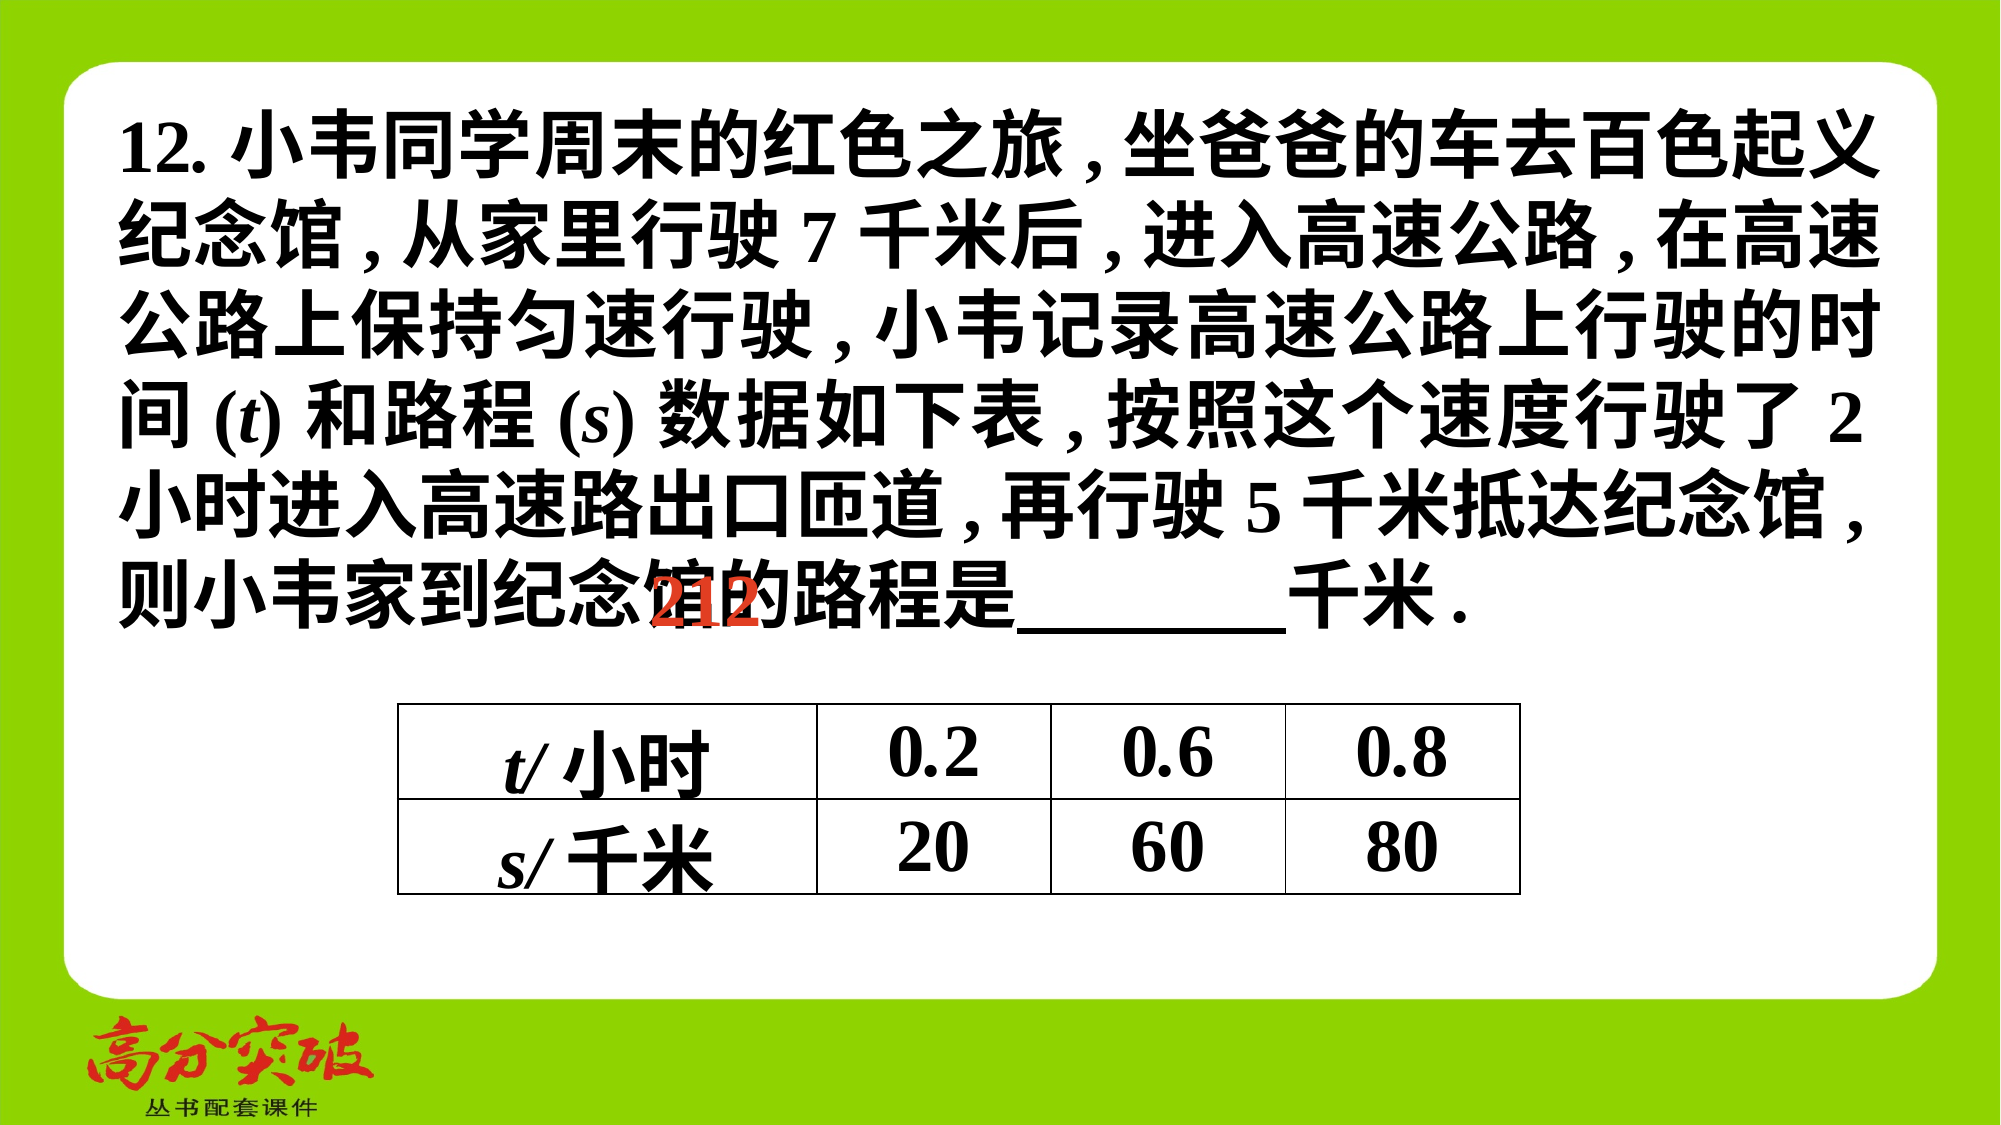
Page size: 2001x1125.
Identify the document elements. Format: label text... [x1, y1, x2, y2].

table_header 0.6 [1052, 705, 1285, 798]
table_header t/小时 [399, 705, 816, 798]
text_box 12.小韦同学周末的红色之旅,坐爸爸的车去百色起义纪念馆,从家里行驶7千米后,进入高速公路,在高速公路上保持匀速行驶,小韦记录高速公路上行驶的时间(t)和路程(s)数据如下表,按照这个速度行驶了2小时进入高速路出口匝道,再行驶5千米抵达纪念馆,则小韦家到纪念馆的路程是 千米. [102, 90, 1898, 645]
picture [0, 0, 2001, 1125]
table_header 0.8 [1286, 705, 1519, 798]
text_box 212 [634, 544, 777, 650]
table_cell 20 [818, 800, 1050, 893]
table_cell 80 [1286, 800, 1519, 893]
table_header 0.2 [818, 705, 1050, 798]
table_cell 60 [1052, 800, 1285, 893]
table_cell s/千米 [399, 800, 816, 893]
